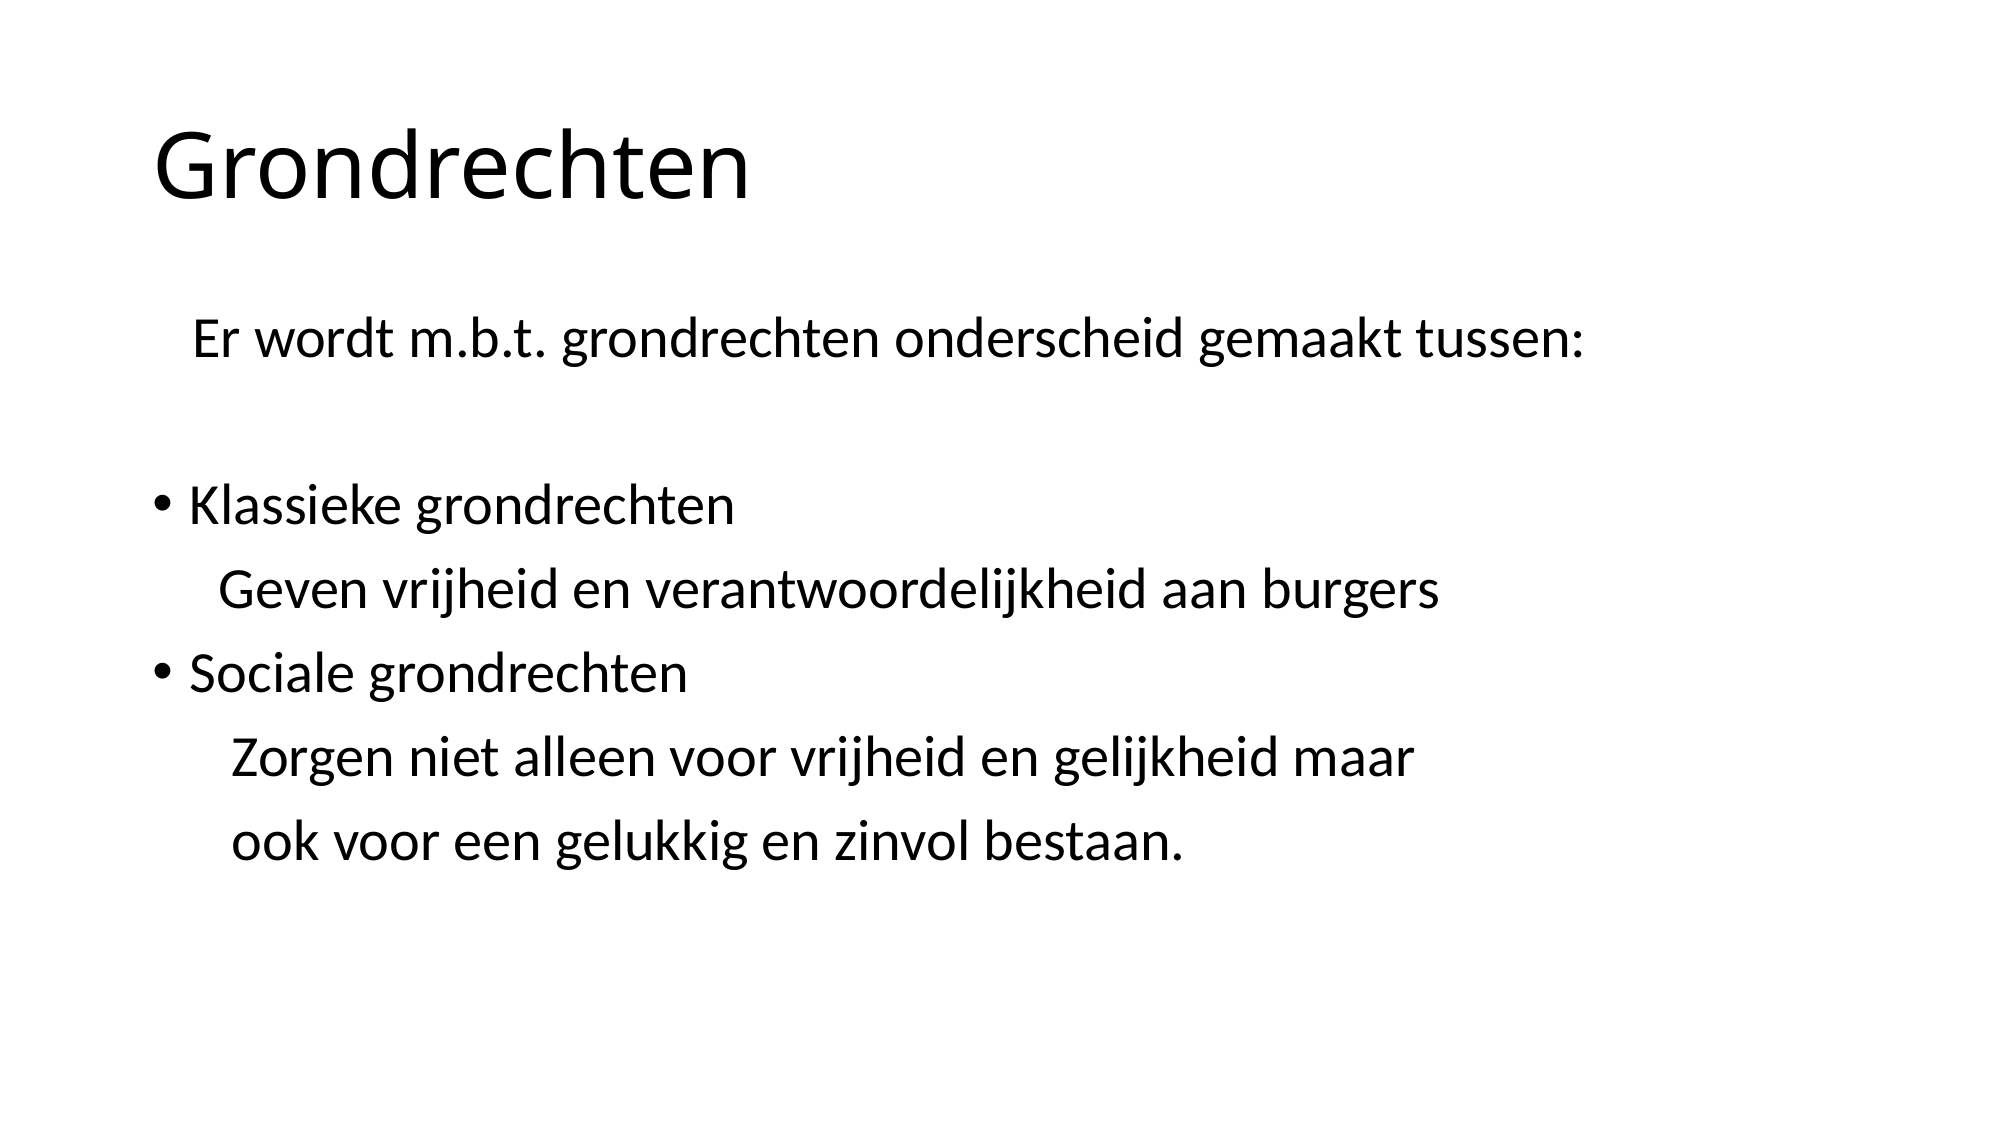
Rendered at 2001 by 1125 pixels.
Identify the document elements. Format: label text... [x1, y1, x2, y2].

title Grondrechten [137, 59, 1863, 278]
list Er wordt m.b.t. grondrechten onderscheid gemaakt tussen: Klassieke grondrechten Geven vrijheid en verantwoordelijkheid aan burgers Sociale grondrechten Zorgen niet alleen voor vrijheid en gelijkheid maar ook voor een gelukkig en zinvol bestaan. [137, 299, 1863, 1014]
